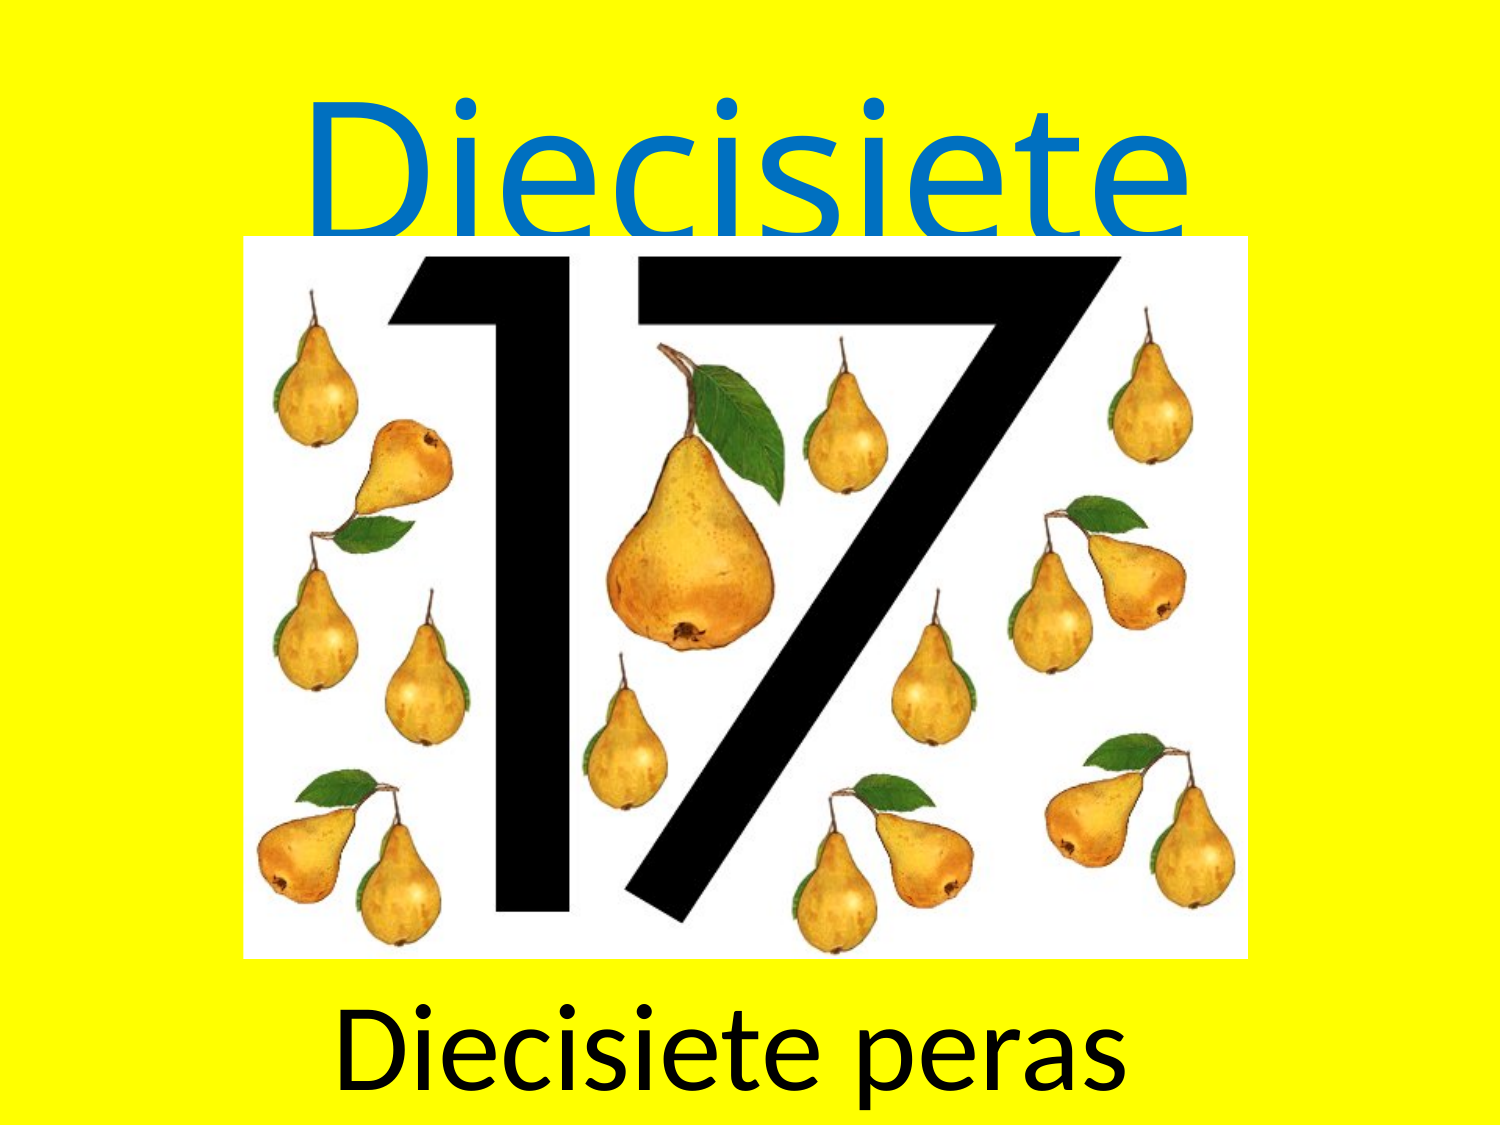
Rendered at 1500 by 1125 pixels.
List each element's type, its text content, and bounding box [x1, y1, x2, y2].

text_box Diecisiete peras [225, 958, 1267, 1124]
picture [243, 235, 1249, 959]
subtitle Diecisiete [221, 37, 1272, 325]
